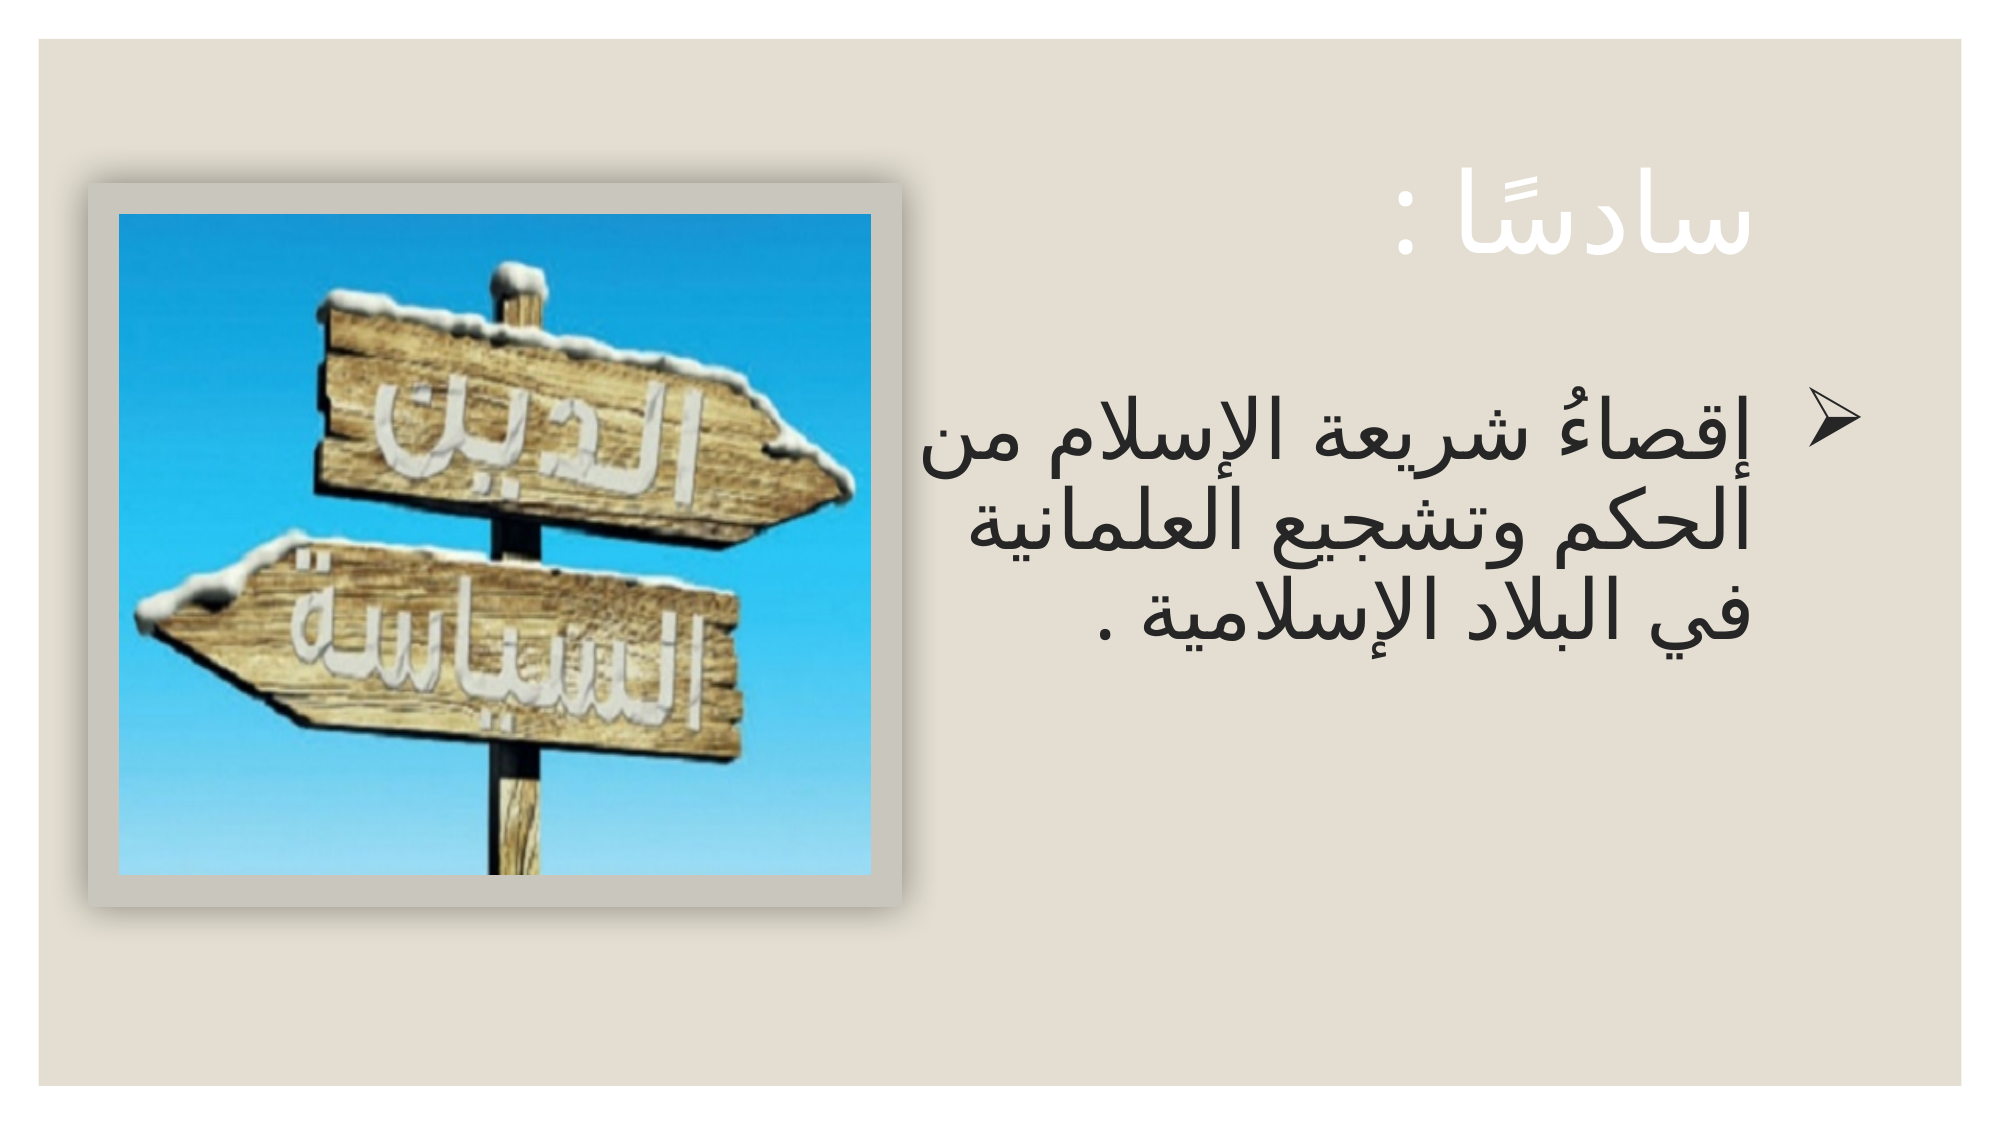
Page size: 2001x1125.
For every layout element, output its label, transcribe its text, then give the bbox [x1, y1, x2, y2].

text_box سادسًا : [1292, 133, 1774, 283]
title إقصاءُ شريعة الإسلام من الحكم وتشجيع العلمانية في البلاد الإسلامية . [915, 170, 1884, 876]
picture [119, 213, 871, 876]
